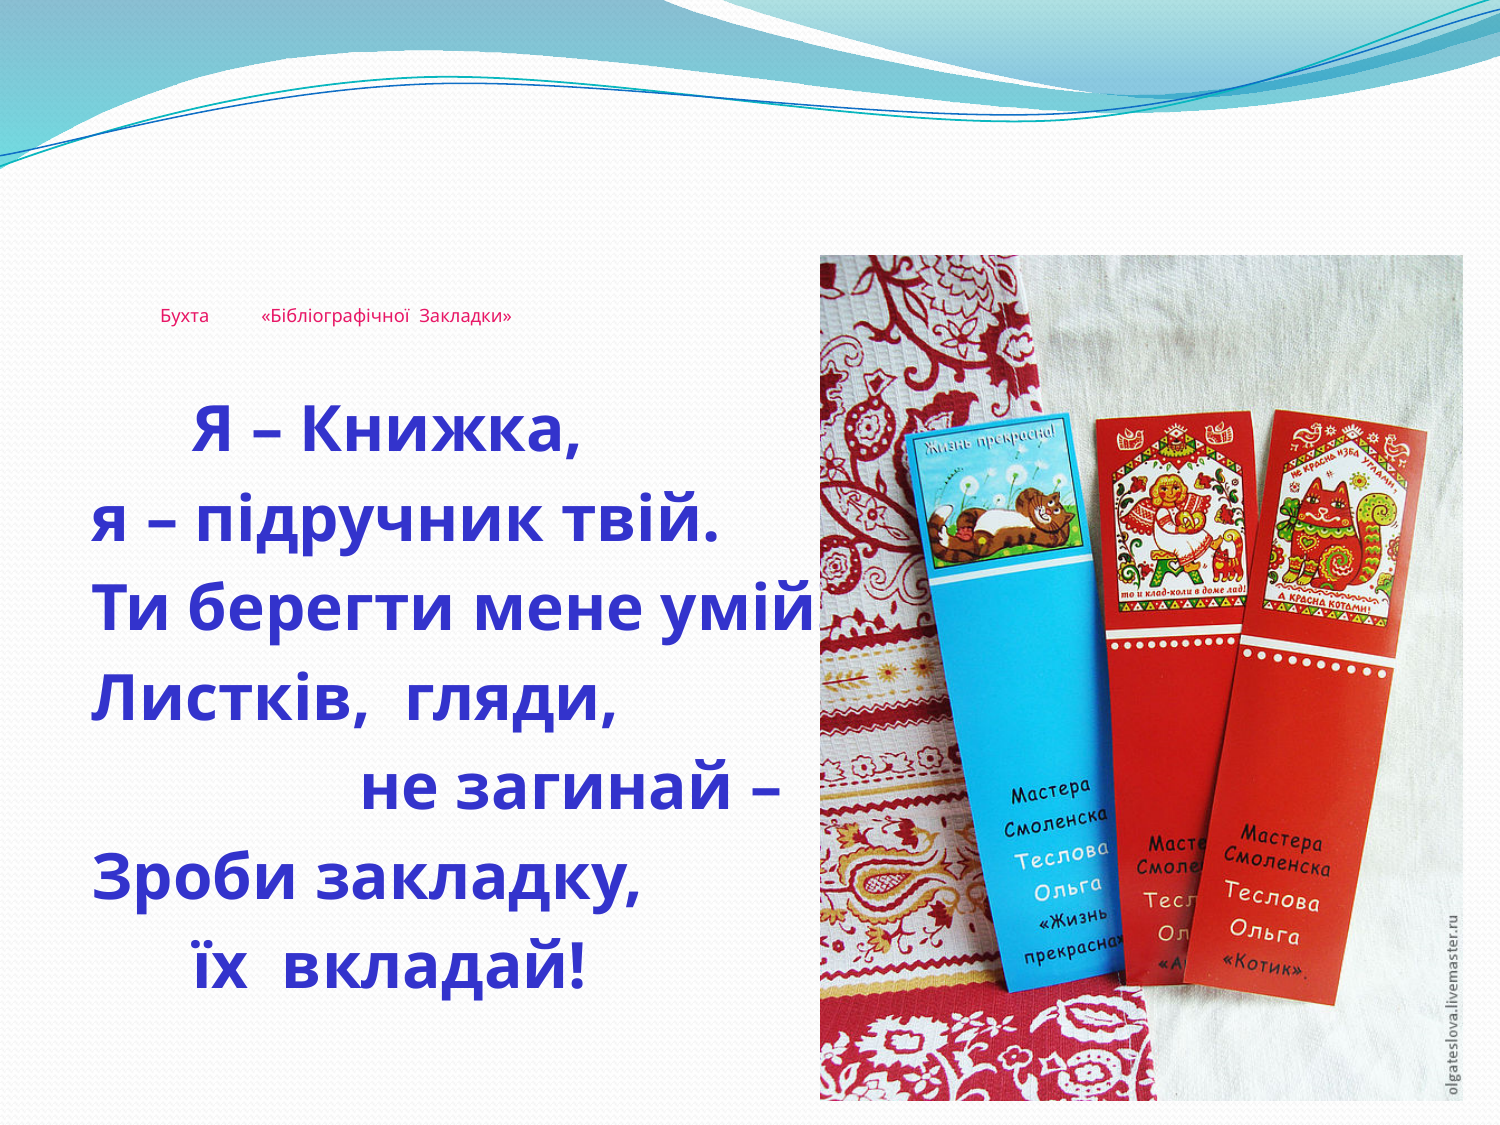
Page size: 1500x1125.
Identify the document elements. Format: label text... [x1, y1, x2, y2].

title Бухта «Бібліографічної Закладки» [41, 30, 1402, 327]
list Я – Книжка, я – підручник твій. Ти берегти мене умій! Листків, гляди, не загинай – Зроби закладку, їх вкладай! [76, 290, 813, 1014]
picture [820, 255, 1463, 1102]
